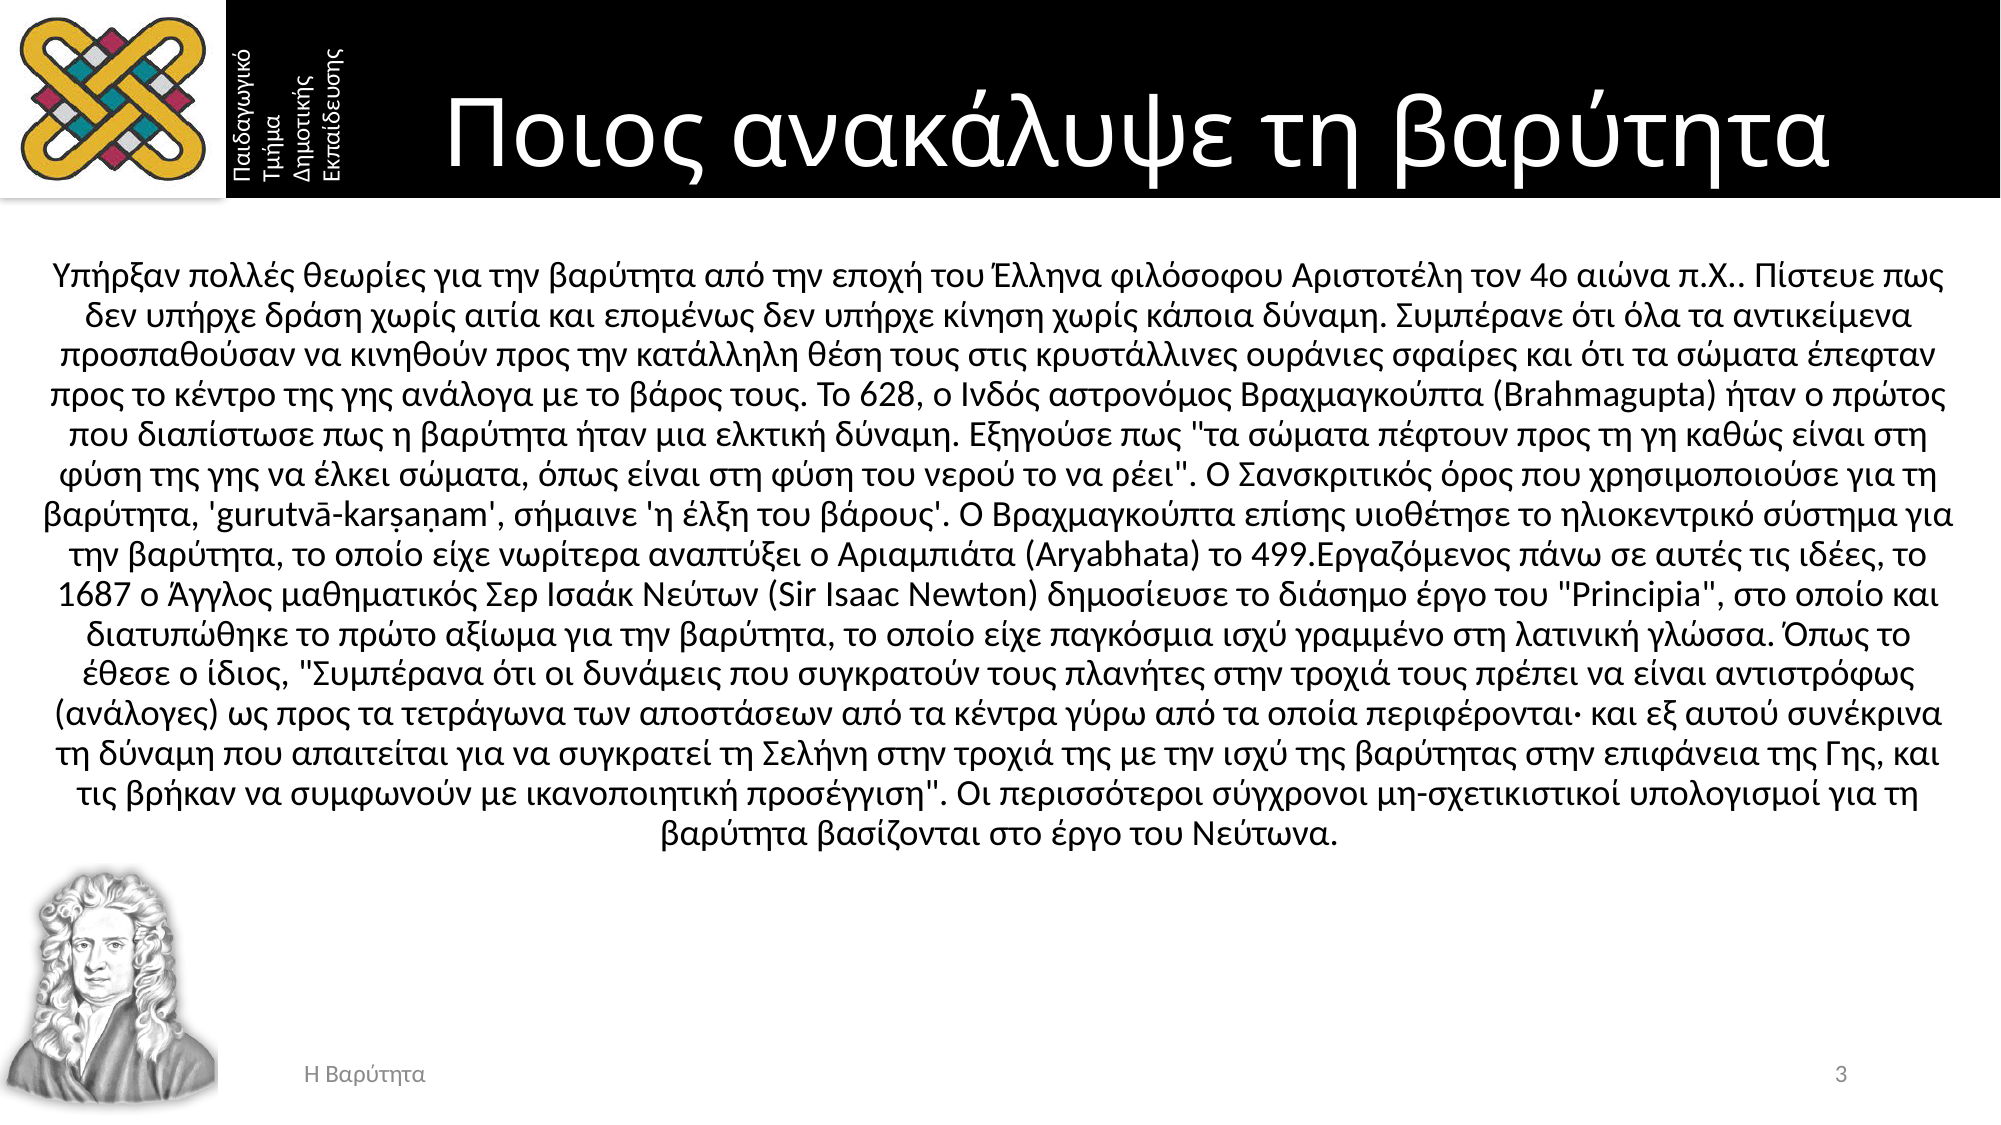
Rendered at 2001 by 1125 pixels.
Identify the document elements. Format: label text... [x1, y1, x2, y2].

slide_number 3 [1412, 1042, 1863, 1103]
footer Η Βαρύτητα [27, 1042, 703, 1103]
title Ποιος ανακάλυψε τη βαρύτητα [364, 22, 1910, 195]
subtitle Υπήρξαν πολλές θεωρίες για την βαρύτητα από την εποχή του Έλληνα φιλόσοφου Αριστοτέλη τον 4ο αιώνα π.Χ.. Πίστευε πως δεν υπήρχε δράση χωρίς αιτία και επομένως δεν υπήρχε κίνηση χωρίς κάποια δύναμη. Συμπέρανε ότι όλα τα αντικείμενα προσπαθούσαν να κινηθούν προς την κατάλληλη θέση τους στις κρυστάλλινες ουράνιες σφαίρες και ότι τα σώματα έπεφταν προς το κέντρο της γης ανάλογα με το βάρος τους. Το 628, ο Ινδός αστρονόμος Βραχμαγκούπτα (Brahmagupta) ήταν ο πρώτος που διαπίστωσε πως η βαρύτητα ήταν μια ελκτική δύναμη. Εξηγούσε πως "τα σώματα πέφτουν προς τη γη καθώς είναι στη φύση της γης να έλκει σώματα, όπως είναι στη φύση του νερού το να ρέει". Ο Σανσκριτικός όρος που χρησιμοποιούσε για τη βαρύτητα, 'gurutvā-karṣaṇam', σήμαινε 'η έλξη του βάρους'. Ο Βραχμαγκούπτα επίσης υιοθέτησε το ηλιοκεντρικό σύστημα για την βαρύτητα, το οποίο είχε νωρίτερα αναπτύξει ο Αριαμπιάτα (Aryabhata) το 499.Εργαζόμενος πάνω σε αυτές τις ιδέες, το 1687 ο Άγγλος μαθηματικός Σερ Ισαάκ Νεύτων (Sir Isaac Newton) δημοσίευσε το διάσημο έργο του "Principia", στο οποίο και διατυπώθηκε το πρώτο αξίωμα για την βαρύτητα, το οποίο είχε παγκόσμια ισχύ γραμμένο στη λατινική γλώσσα. Όπως το έθεσε ο ίδιος, "Συμπέρανα ότι οι δυνάμεις που συγκρατούν τους πλανήτες στην τροχιά τους πρέπει να είναι αντιστρόφως (ανάλογες) ως προς τα τετράγωνα των αποστάσεων από τα κέντρα γύρω από τα οποία περιφέρονται· και εξ αυτού συνέκρινα τη δύναμη που απαιτείται για να συγκρατεί τη Σελήνη στην τροχιά της με την ισχύ της βαρύτητας στην επιφάνεια της Γης, και τις βρήκαν να συμφωνούν με ικανοποιητική προσέγγιση". Οι περισσότεροι σύγχρονοι μη-σχετικιστικοί υπολογισμοί για τη βαρύτητα βασίζονται στο έργο του Νεύτωνα. [27, 247, 1973, 878]
picture [0, 863, 218, 1125]
picture [0, 0, 226, 198]
